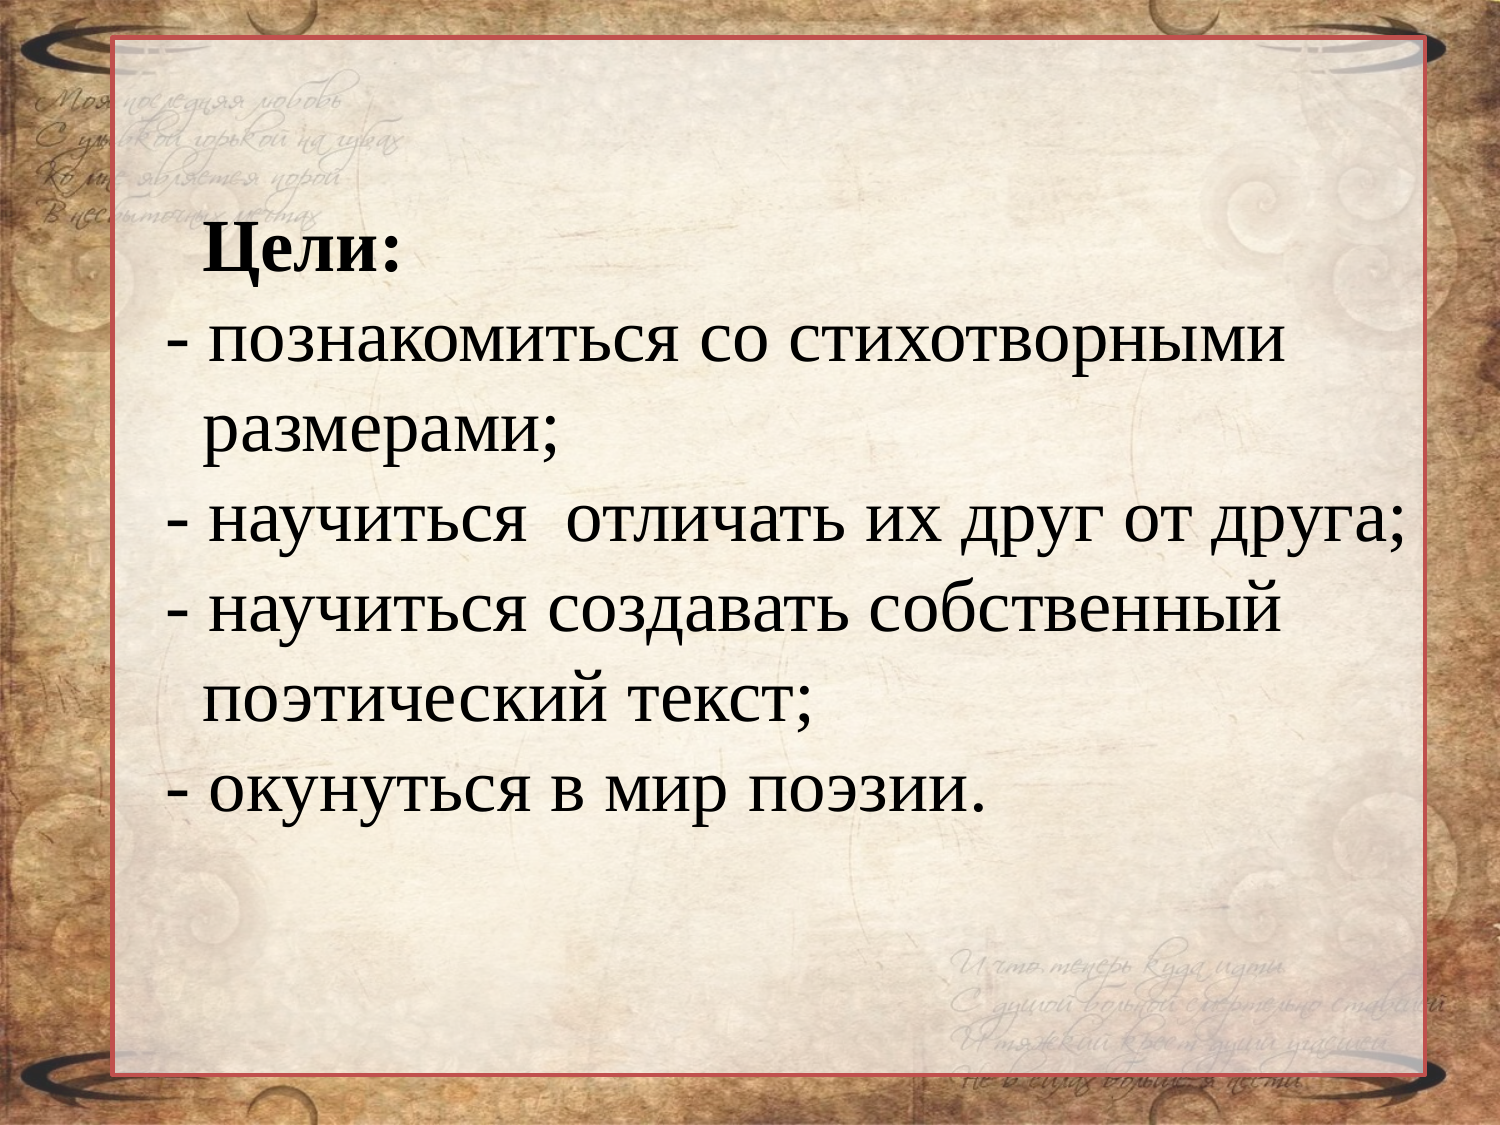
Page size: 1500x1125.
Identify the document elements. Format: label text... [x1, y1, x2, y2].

title Цели: - познакомиться со стихотворными размерами; - научиться отличать их друг от друга; - научиться создавать собственный поэтический текст; - окунуться в мир поэзии. [110, 35, 1427, 1077]
